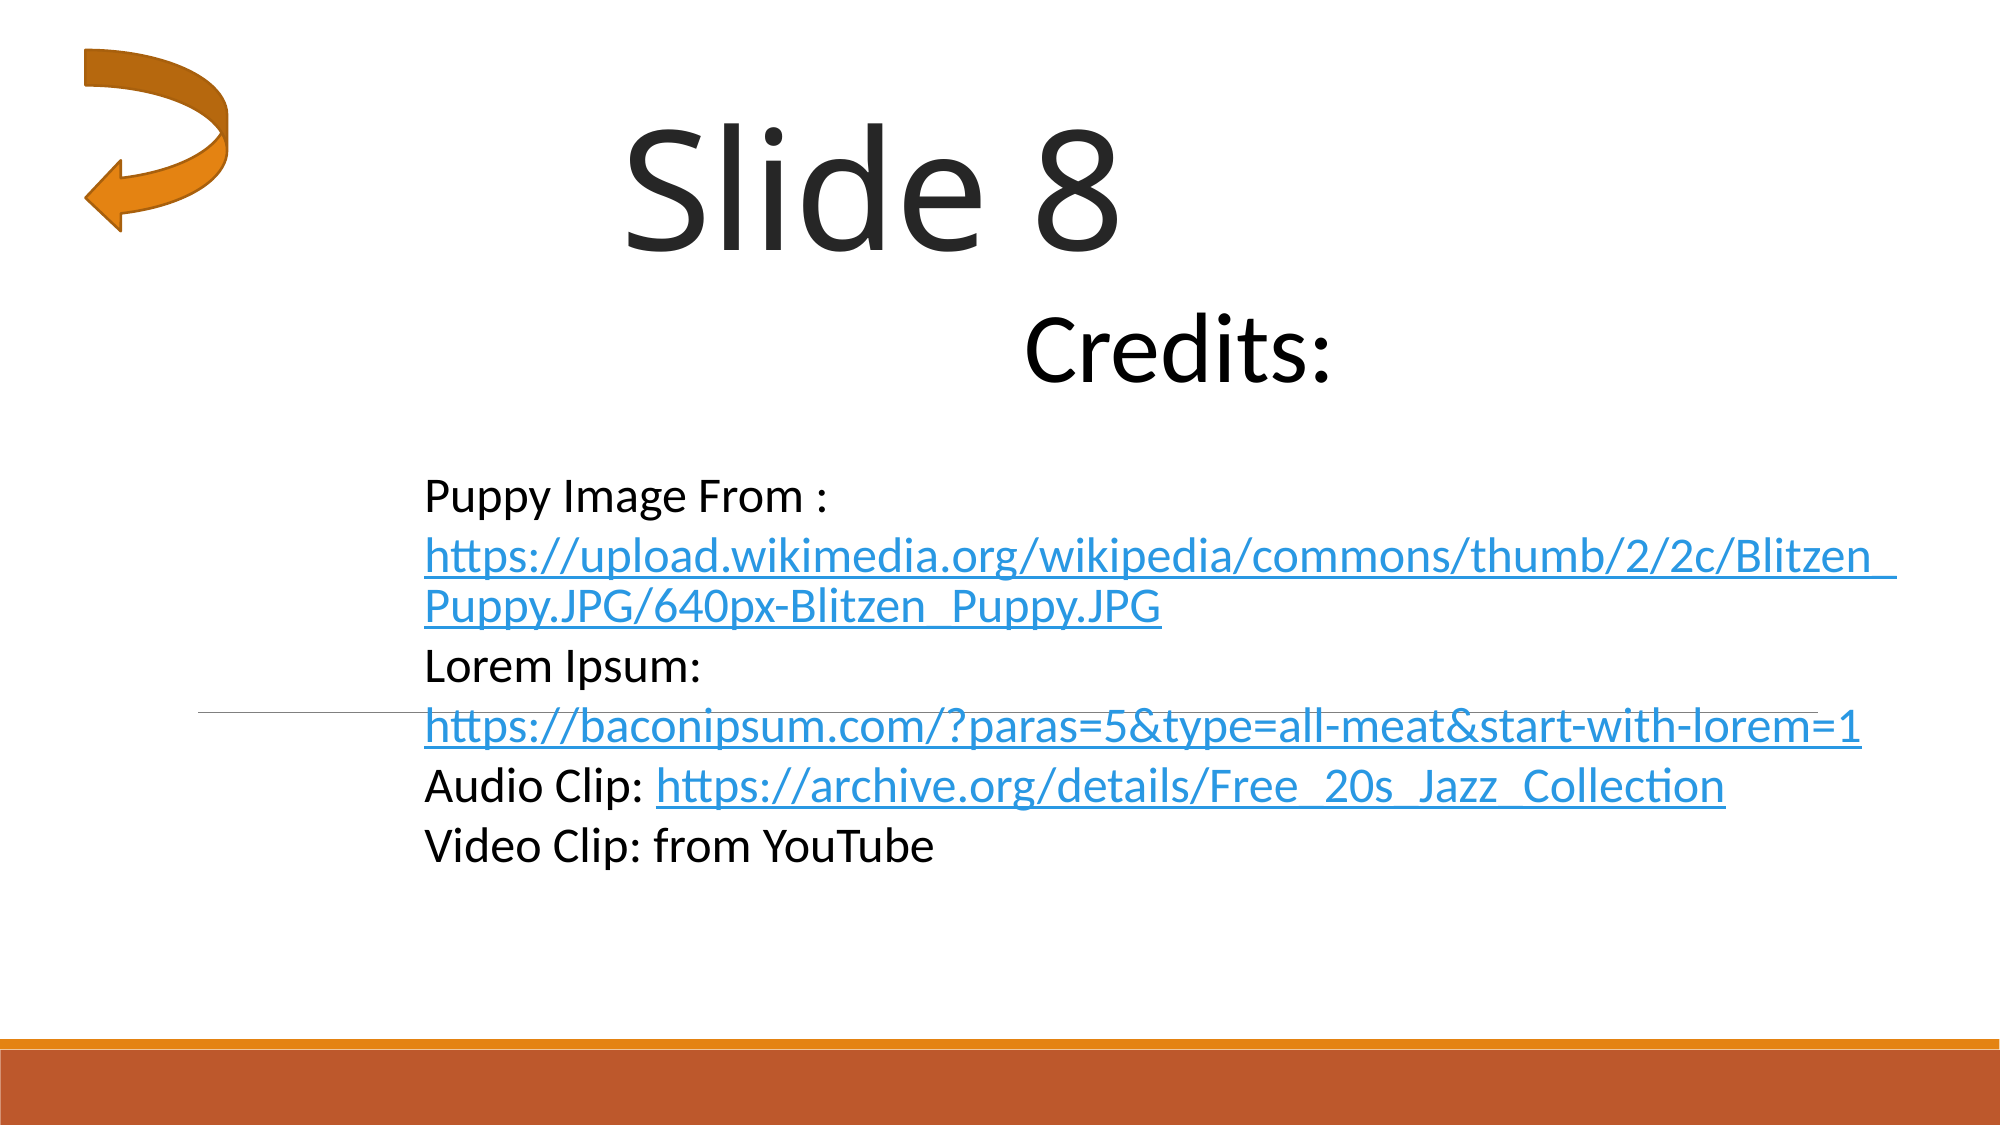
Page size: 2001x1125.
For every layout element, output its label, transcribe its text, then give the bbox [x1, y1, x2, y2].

title Slide 8 [605, 0, 2000, 293]
text_box [84, 48, 229, 233]
text_box Credits: Puppy Image From : https://upload.wikimedia.org/wikipedia/commons/thumb/2/2c/Blitzen_Puppy.JPG/640px-Blitzen_Puppy.JPG Lorem Ipsum: https://baconipsum.com/?paras=5&type=all-meat&start-with-lorem=1 Audio Clip: https://archive.org/details/Free_20s_Jazz_Collection Video Clip: from YouTube [409, 275, 1933, 875]
